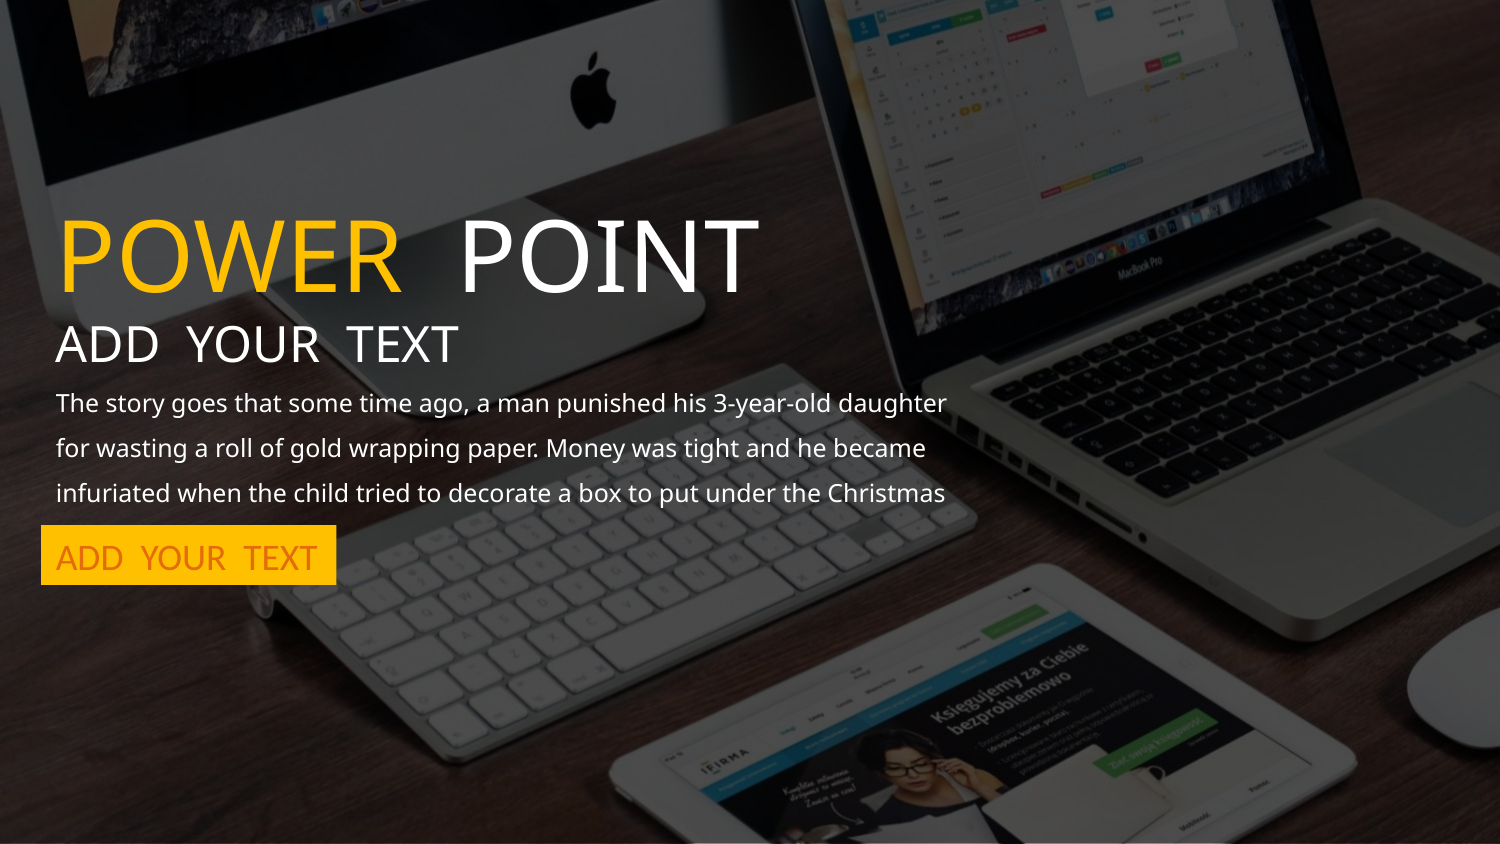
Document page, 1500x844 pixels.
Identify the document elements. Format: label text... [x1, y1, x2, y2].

text_box POWER POINT ADD YOUR TEXT The story goes that some time ago, a man punished his 3-year-old daughter for wasting a roll of gold wrapping paper. Money was tight and he became infuriated when the child tried to decorate a box to put under the Christmas tree. [41, 185, 994, 560]
picture [0, 0, 1500, 844]
text_box ADD YOUR TEXT [41, 525, 337, 585]
